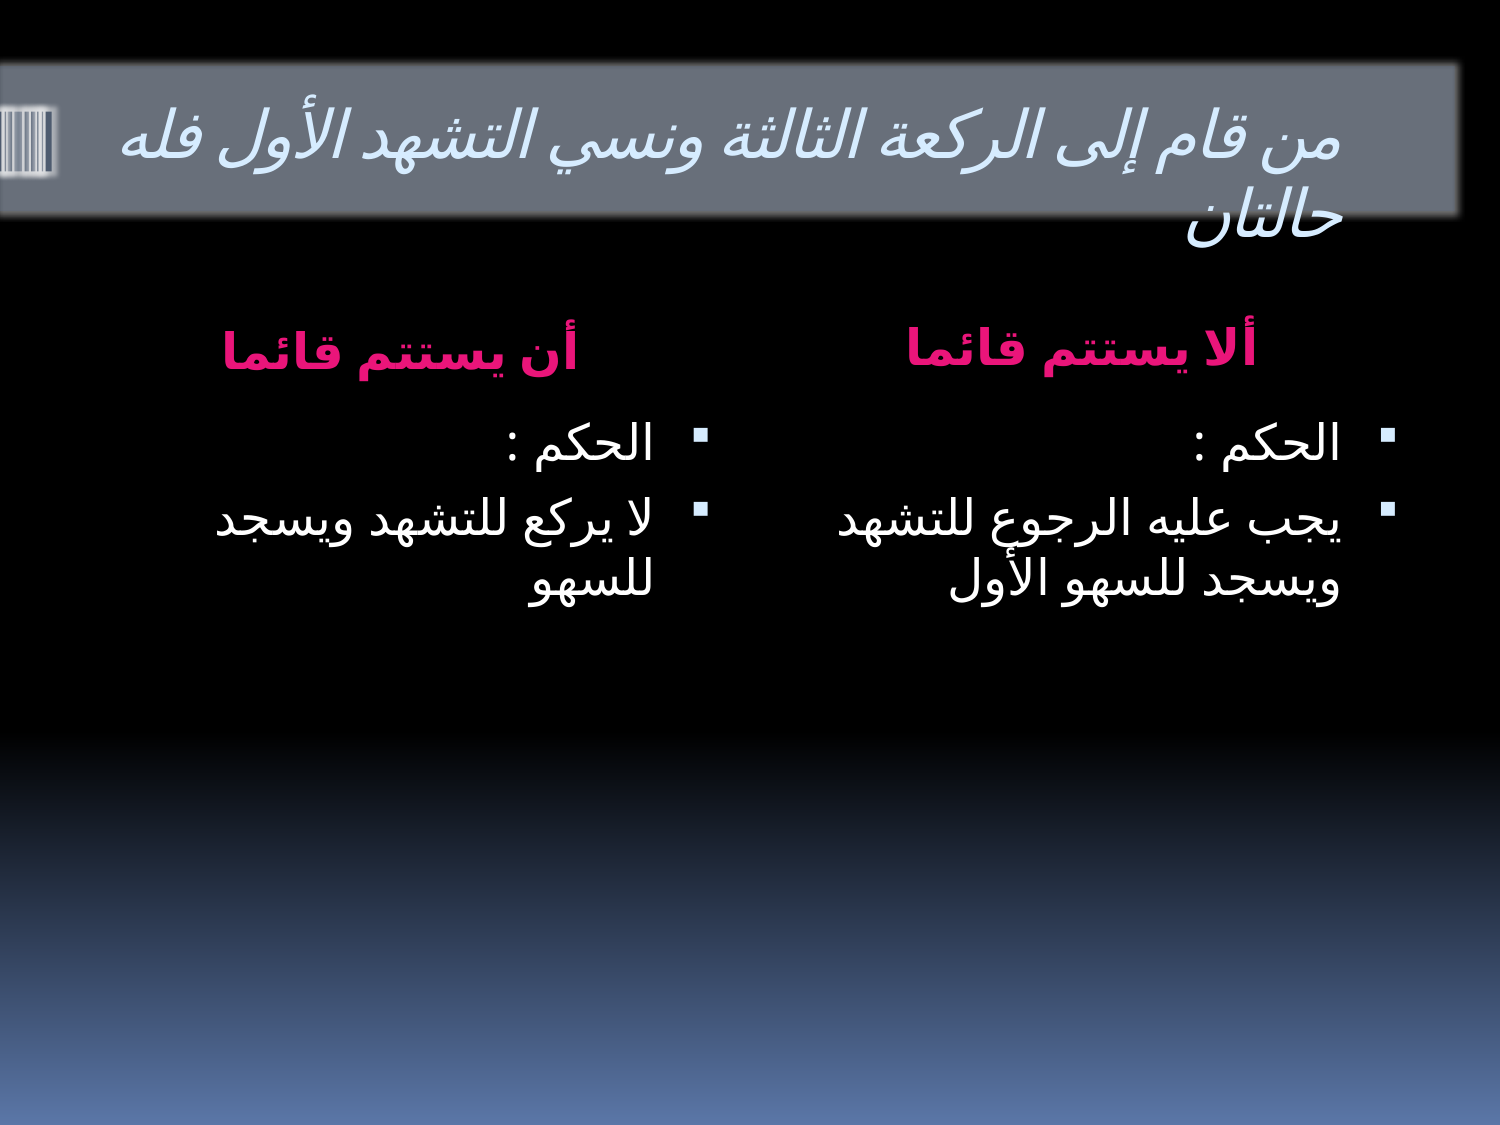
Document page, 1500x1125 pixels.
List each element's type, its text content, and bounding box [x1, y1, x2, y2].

list أن يستتم قائما [75, 296, 738, 402]
list الحكم : لا يركع للتشهد ويسجد للسهو [75, 403, 738, 1053]
list ألا يستتم قائما [750, 292, 1413, 398]
title من قام إلى الركعة الثالثة ونسي التشهد الأول فله حالتان [82, 83, 1358, 234]
list الحكم : يجب عليه الرجوع للتشهد ويسجد للسهو الأول [761, 403, 1425, 1053]
